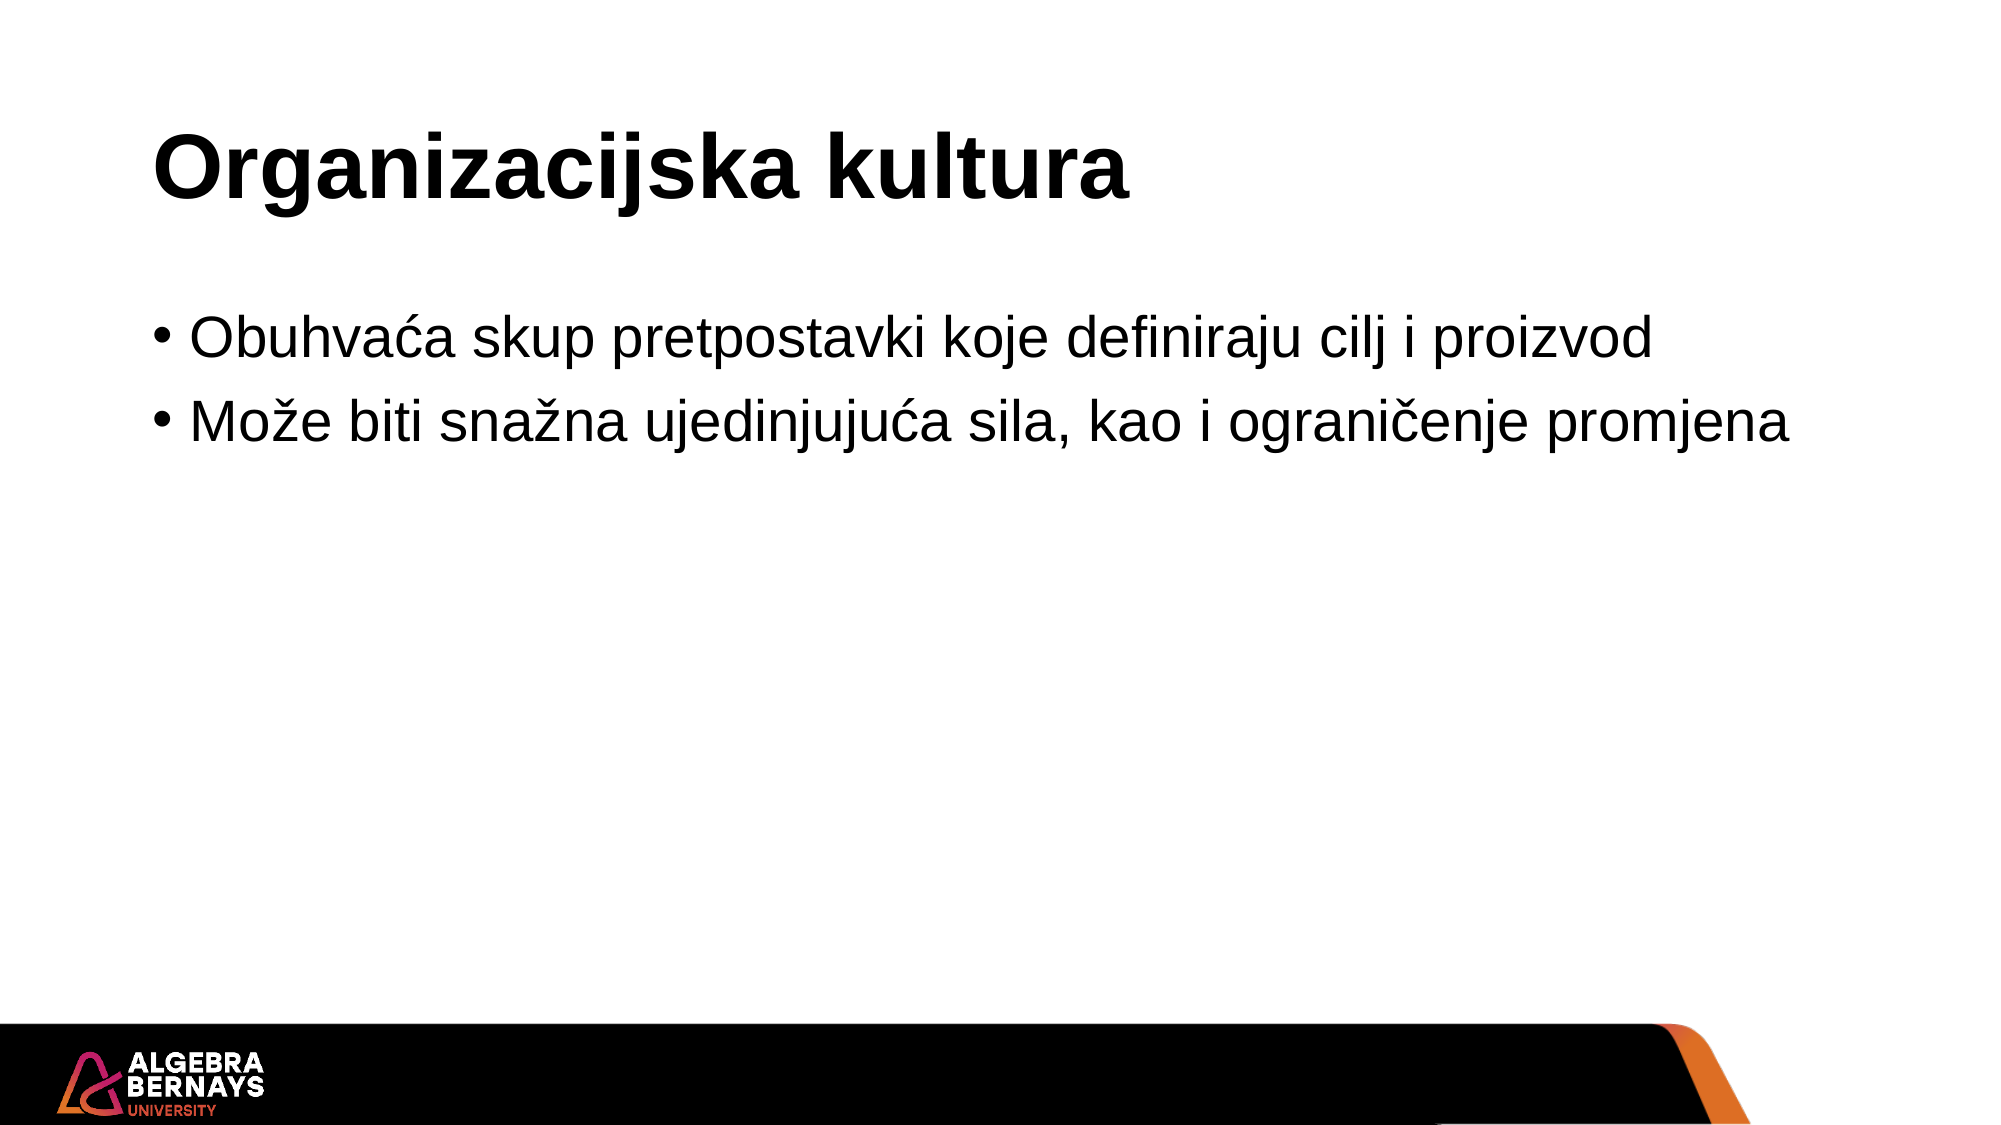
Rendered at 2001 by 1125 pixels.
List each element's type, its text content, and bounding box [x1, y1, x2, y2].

picture [0, 1023, 1958, 1125]
list Obuhvaća skup pretpostavki koje definiraju cilj i proizvod Može biti snažna ujedinjujuća sila, kao i ograničenje promjena [137, 299, 1863, 953]
title Organizacijska kultura [137, 67, 1863, 271]
